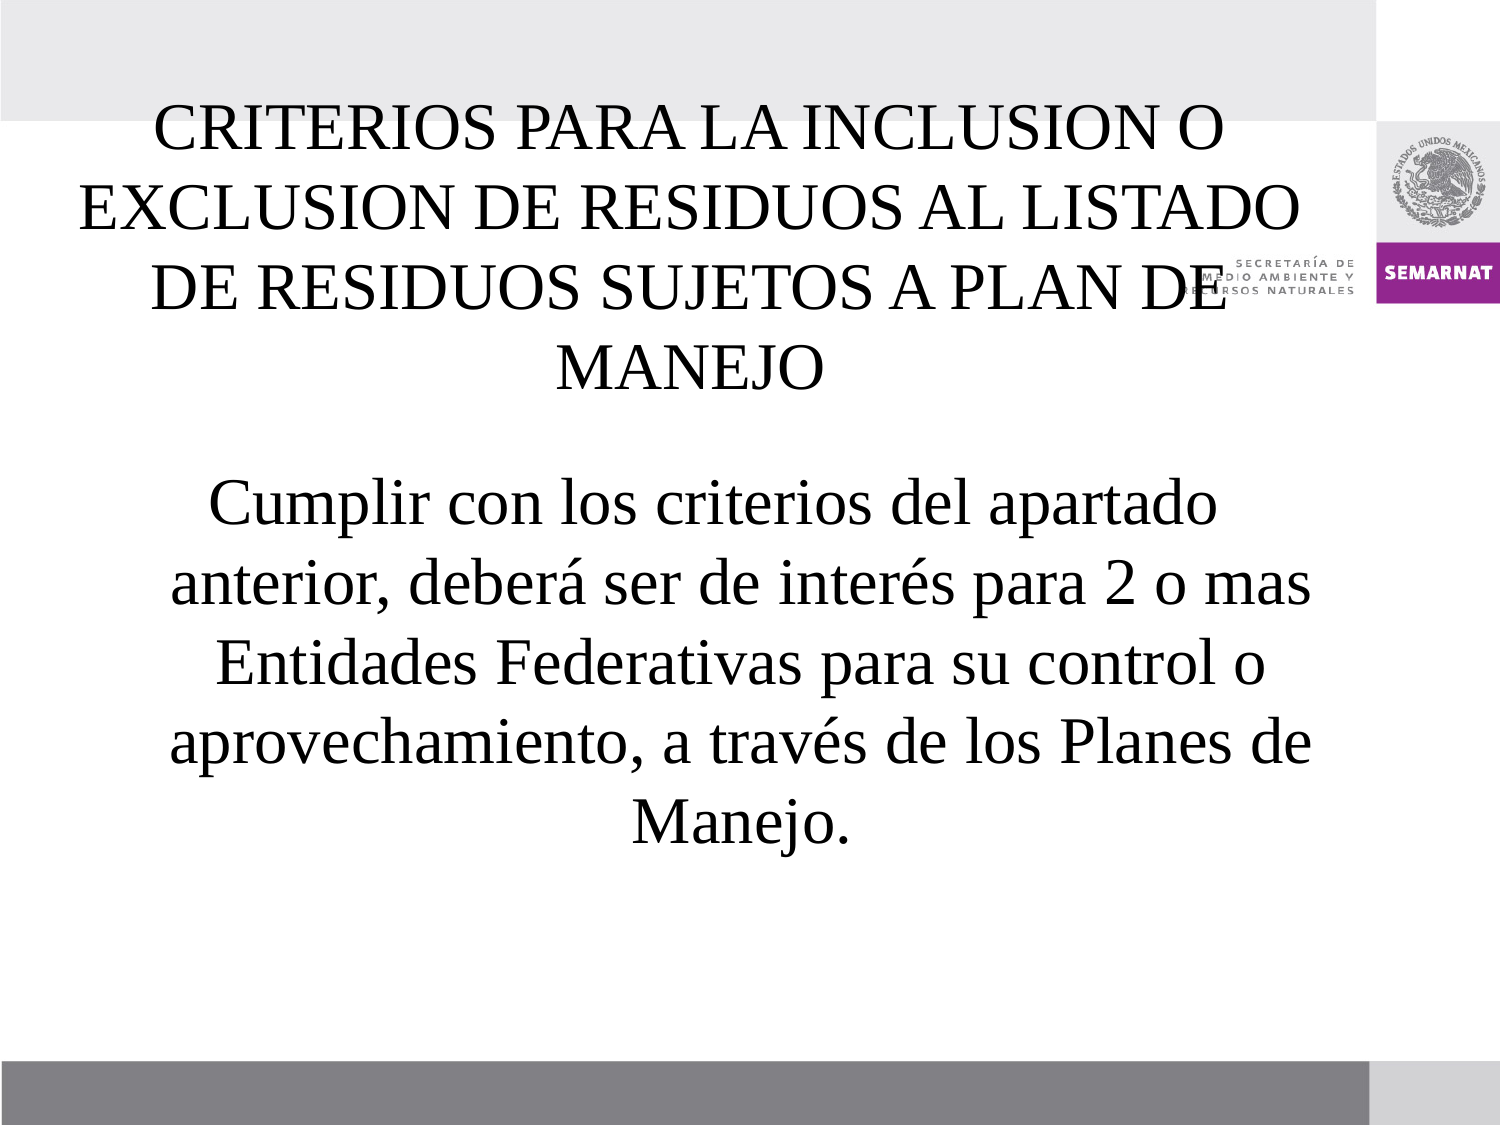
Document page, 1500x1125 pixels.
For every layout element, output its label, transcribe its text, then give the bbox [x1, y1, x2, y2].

title CRITERIOS PARA LA INCLUSION O EXCLUSION DE RESIDUOS AL LISTADO DE RESIDUOS SUJETOS A PLAN DE MANEJO [52, 148, 1329, 337]
list Cumplir con los criterios del apartado anterior, deberá ser de interés para 2 o mas Entidades Federativas para su control o aprovechamiento, a través de los Planes de Manejo. [76, 449, 1353, 1125]
picture [0, 0, 1500, 1125]
